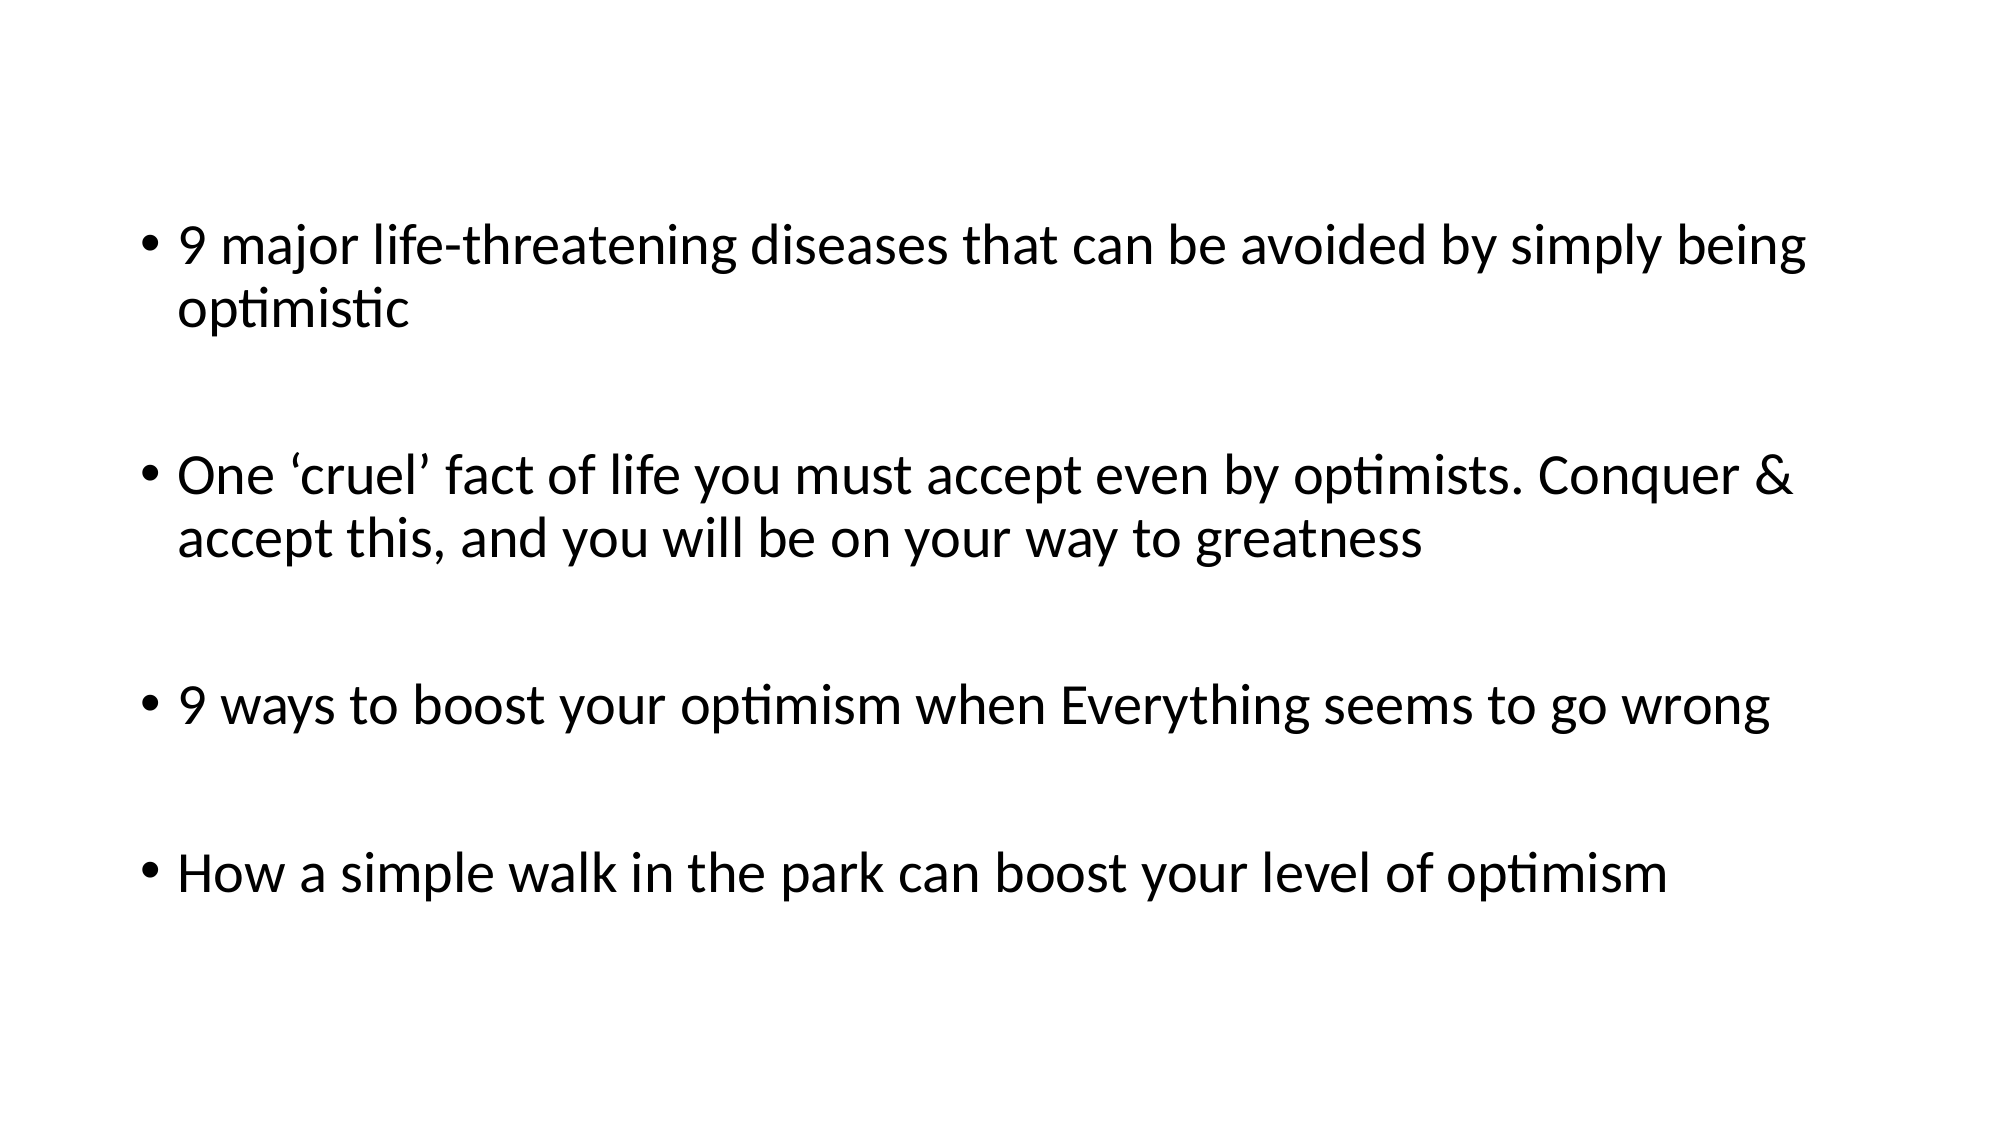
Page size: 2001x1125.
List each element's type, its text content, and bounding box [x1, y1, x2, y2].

list 9 major life-threatening diseases that can be avoided by simply being optimistic One ‘cruel’ fact of life you must accept even by optimists. Conquer & accept this, and you will be on your way to greatness 9 ways to boost your optimism when Everything seems to go wrong How a simple walk in the park can boost your level of optimism [125, 206, 1851, 1125]
